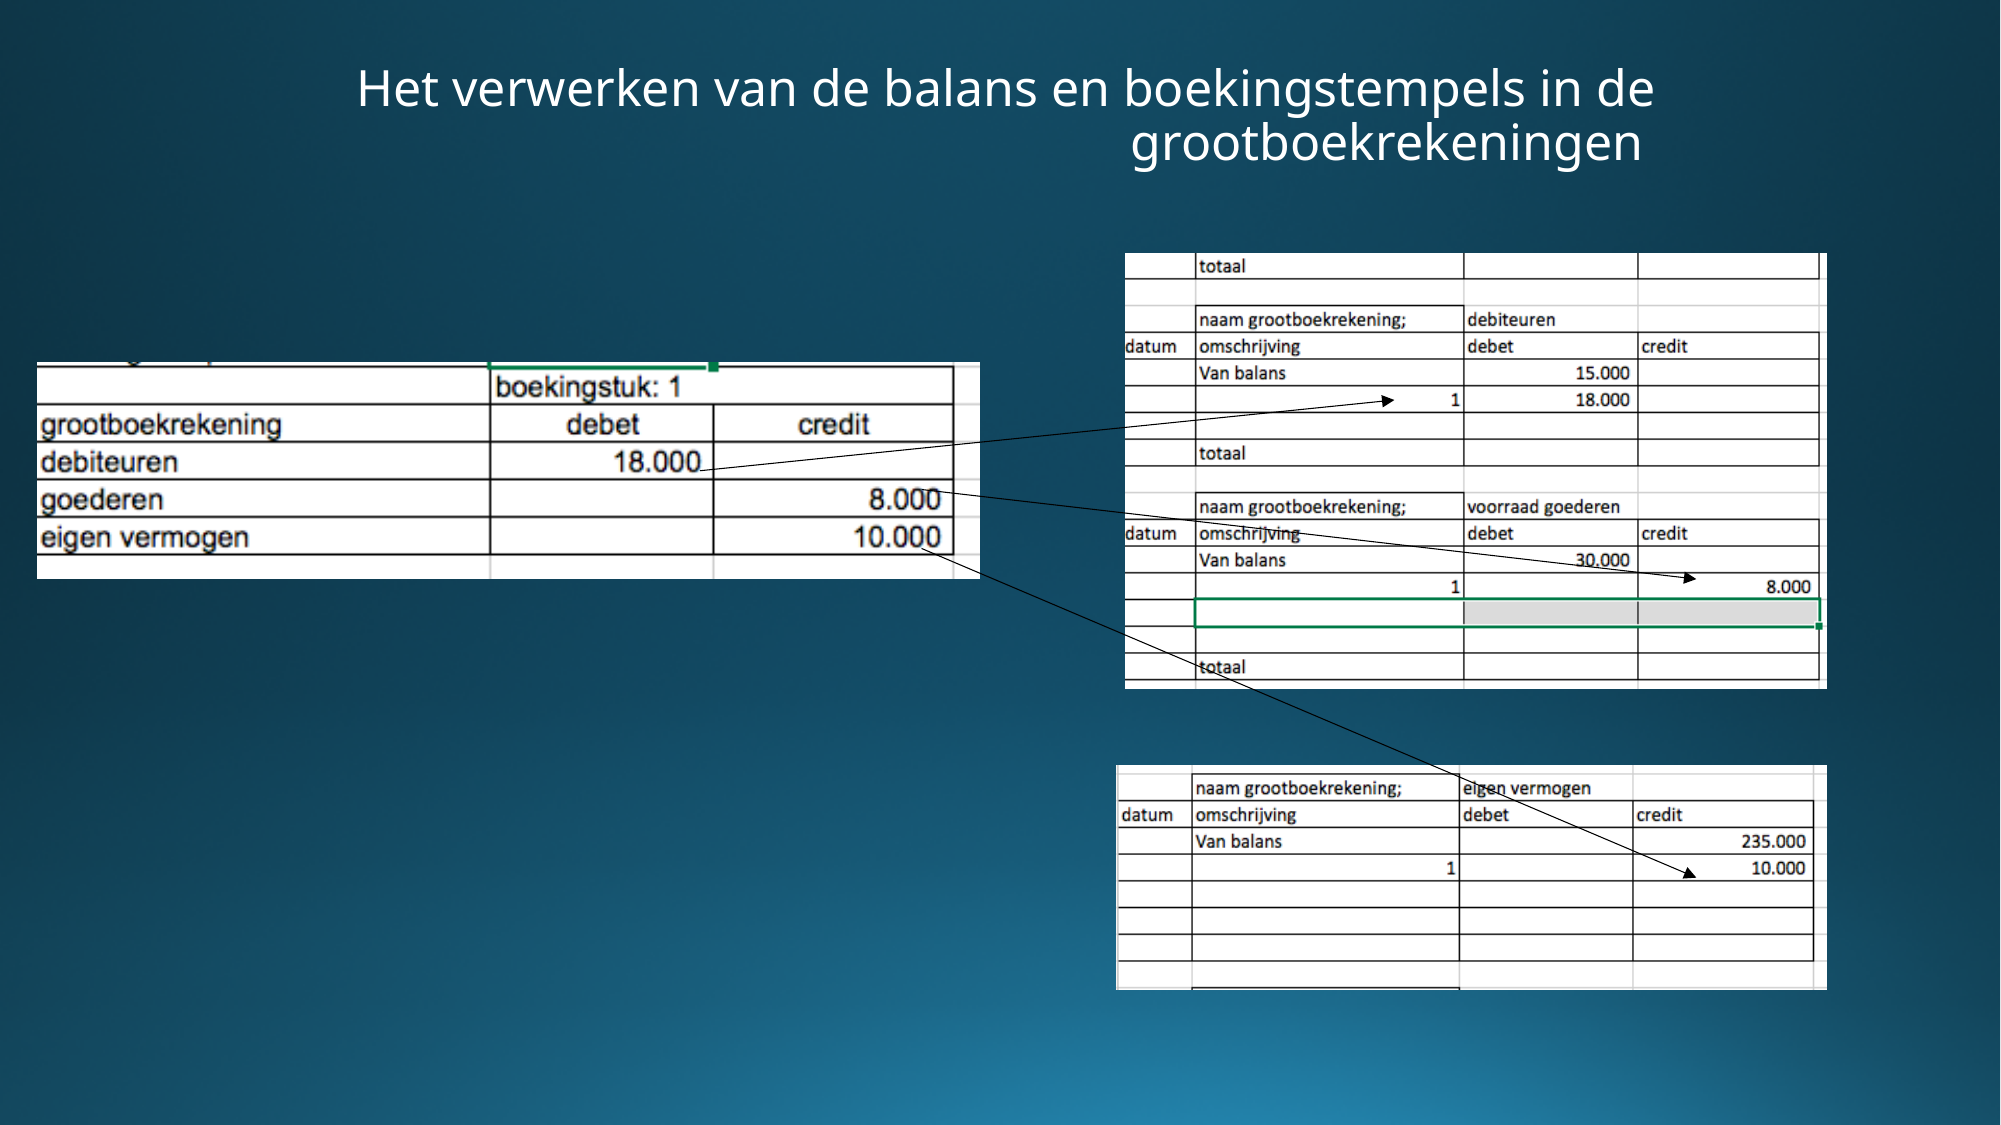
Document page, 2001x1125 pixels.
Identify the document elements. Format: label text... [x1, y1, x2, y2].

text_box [921, 489, 1697, 548]
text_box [699, 399, 1395, 471]
picture [0, 0, 2001, 1125]
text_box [921, 548, 1697, 878]
subtitle Het verwerken van de balans en boekingstempels in de grootboekrekeningen [171, 55, 1672, 179]
